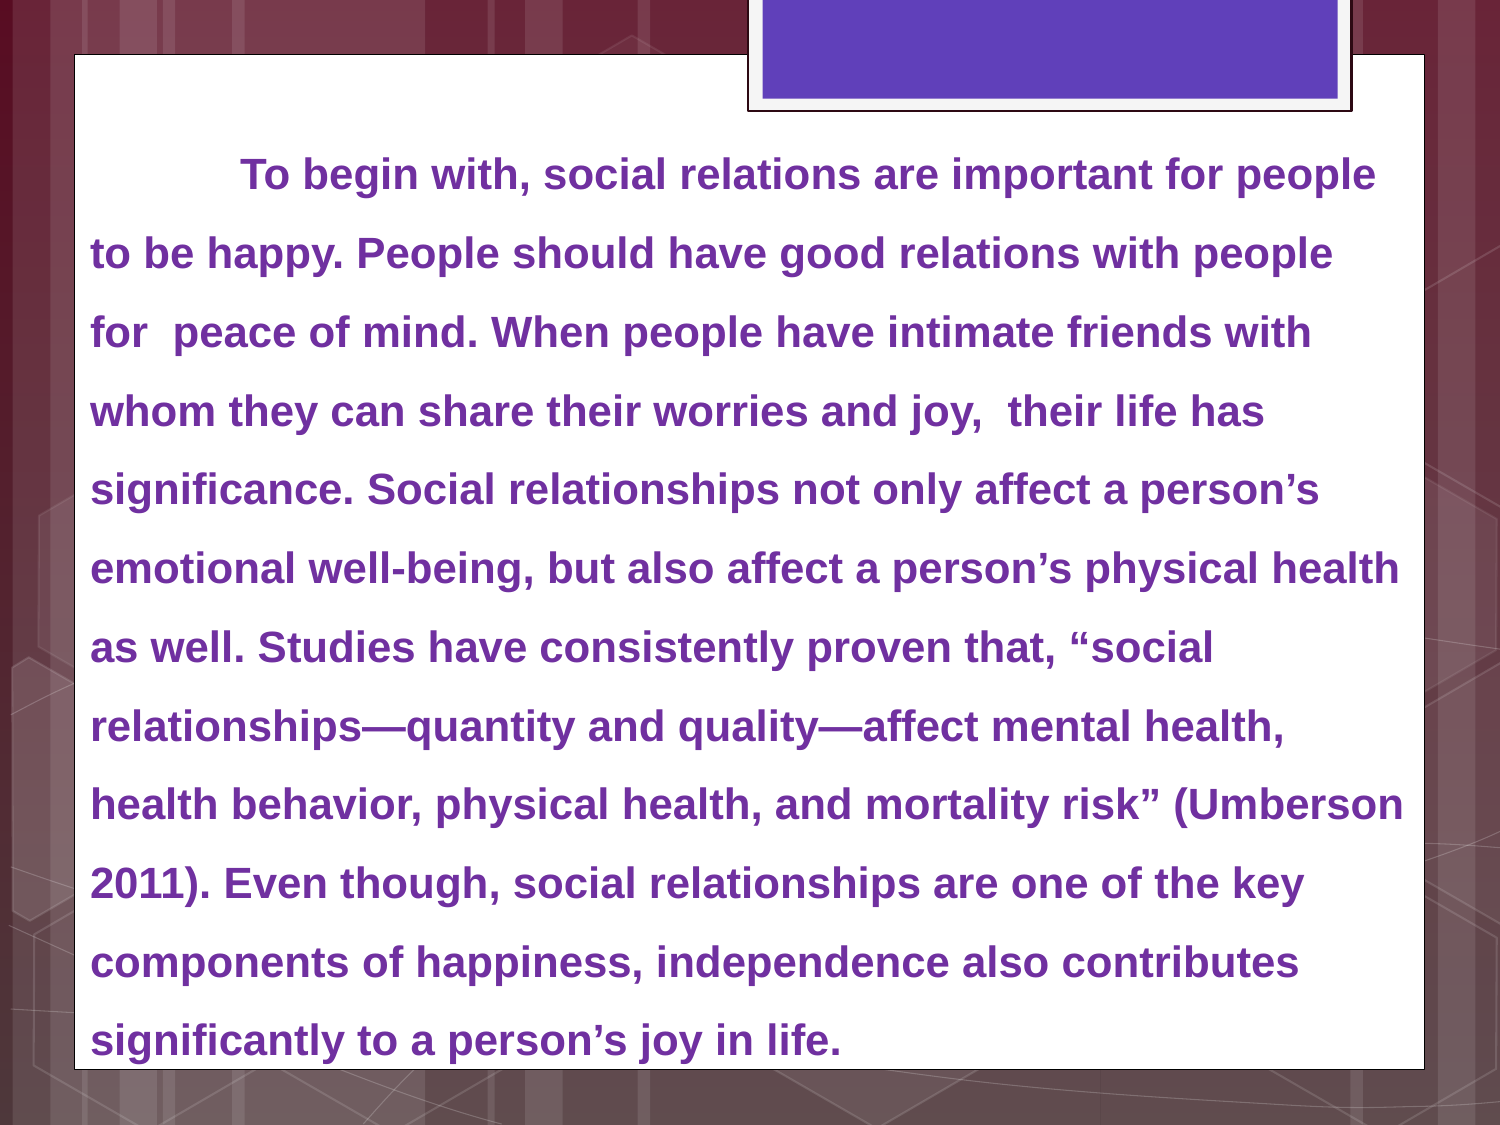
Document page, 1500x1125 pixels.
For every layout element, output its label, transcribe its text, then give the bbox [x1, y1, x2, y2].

list To begin with, social relations are important for people to be happy. People should have good relations with people for peace of mind. When people have intimate friends with whom they can share their worries and joy, their life has significance. Social relationships not only affect a person’s emotional well-being, but also affect a person’s physical health as well. Studies have consistently proven that, “social relationships—quantity and quality—affect mental health, health behavior, physical health, and mortality risk” (Umberson 2011). Even though, social relationships are one of the key components of happiness, independence also contributes significantly to a person’s joy in life. [75, 112, 1425, 1025]
